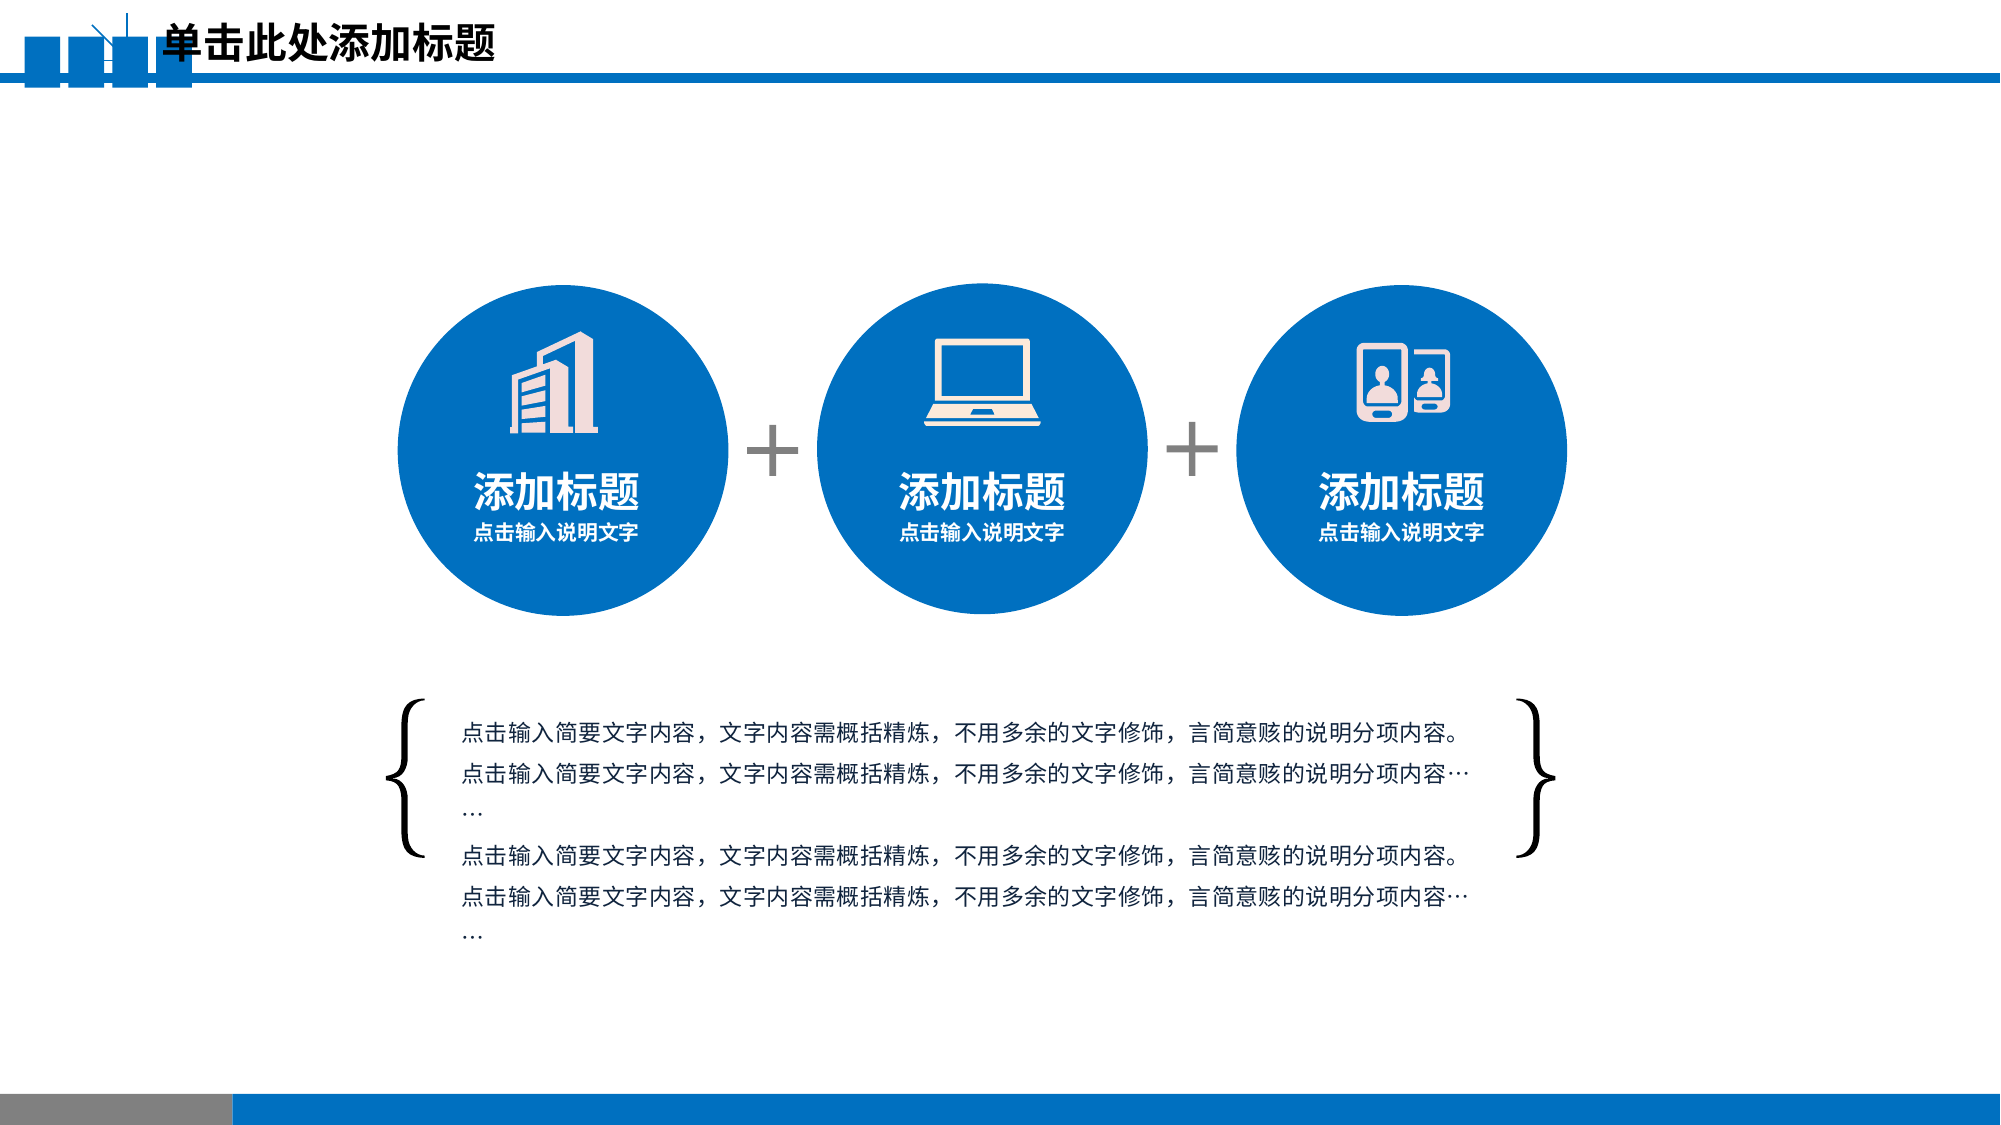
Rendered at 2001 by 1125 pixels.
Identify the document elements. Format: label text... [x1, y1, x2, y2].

text_box 点击输入说明文字 [1306, 519, 1498, 545]
text_box 单击此处添加标题 [147, 9, 587, 73]
text_box [1516, 698, 1556, 858]
text_box [230, 1092, 2000, 1125]
text_box [924, 421, 1041, 426]
text_box [814, 281, 1150, 617]
text_box [1414, 349, 1451, 413]
text_box [395, 282, 731, 618]
text_box [926, 403, 1039, 419]
text_box 添加标题 [1306, 465, 1498, 516]
text_box 点击输入说明文字 [471, 519, 642, 545]
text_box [79, 12, 128, 61]
text_box [510, 331, 598, 434]
text_box 添加标题 [873, 465, 1092, 516]
text_box [1356, 342, 1408, 422]
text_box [746, 424, 799, 477]
text_box 添加标题 [471, 465, 642, 516]
text_box [934, 338, 1030, 401]
text_box [385, 698, 425, 858]
text_box 点击输入简要文字内容，文字内容需概括精炼，不用多余的文字修饰，言简意赅的说明分项内容。点击输入简要文字内容，文字内容需概括精炼，不用多余的文字修饰，言简意赅的说明分项内容…… 点击输入简要文字内容，文字内容需概括精炼，不用多余的文字修饰，言简意赅的说明分项内容。点击输入简要文字内容，文字内容需概括精炼，不用多余的文字修饰，言简意赅的说明分项内容…… [461, 704, 1471, 952]
text_box 点击输入说明文字 [886, 519, 1078, 545]
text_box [1166, 421, 1218, 477]
text_box [0, 1092, 230, 1125]
text_box [1234, 282, 1570, 618]
